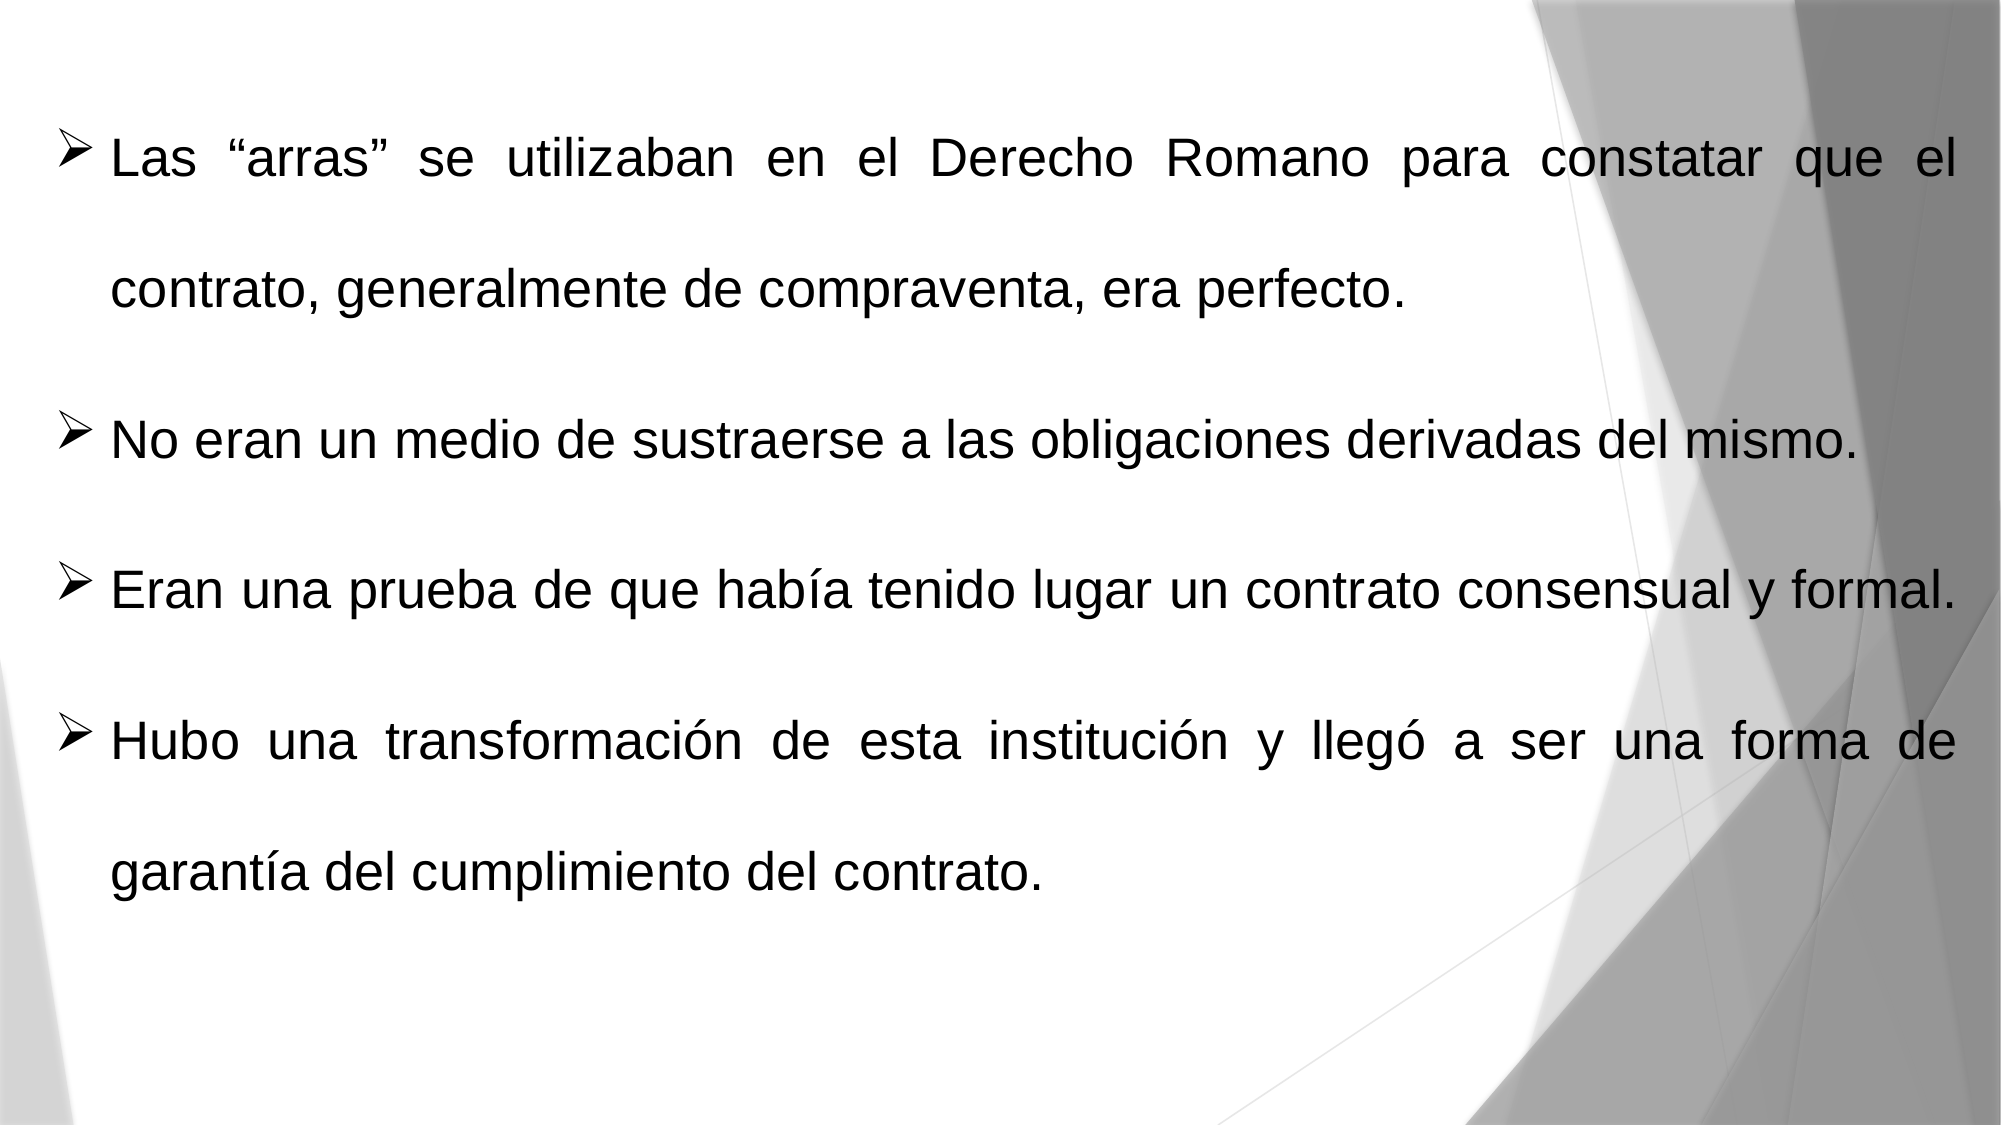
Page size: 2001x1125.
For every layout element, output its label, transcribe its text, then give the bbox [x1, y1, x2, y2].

list Las “arras” se utilizaban en el Derecho Romano para constatar que el contrato, generalmente de compraventa, era perfecto. No eran un medio de sustraerse a las obligaciones derivadas del mismo. Eran una prueba de que había tenido lugar un contrato consensual y formal. Hubo una transformación de esta institución y llegó a ser una forma de garantía del cumplimiento del contrato. [39, 50, 1976, 1030]
